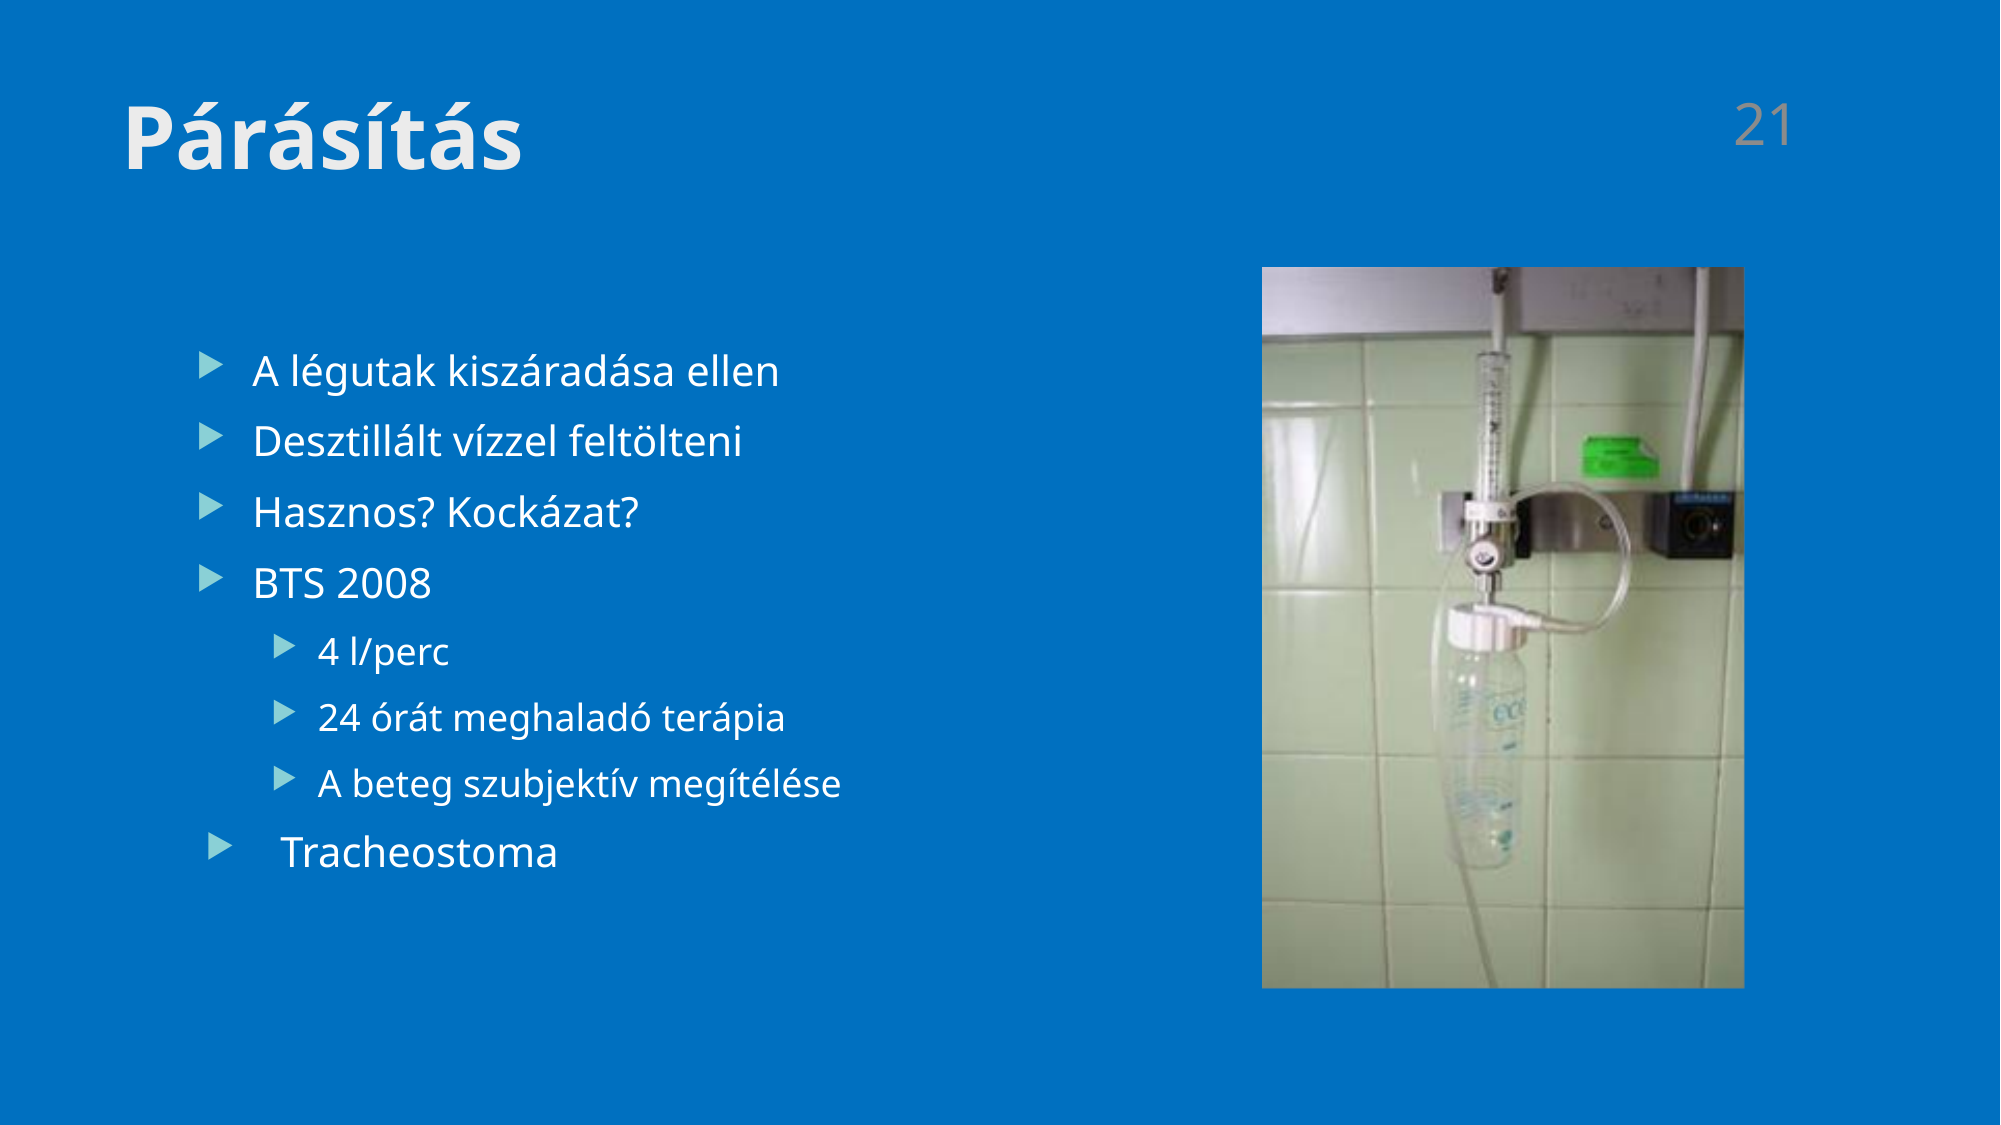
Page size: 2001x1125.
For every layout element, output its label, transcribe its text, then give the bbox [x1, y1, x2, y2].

picture [1262, 266, 1747, 991]
title Párásítás [106, 74, 1649, 304]
slide_number 21 [1698, 48, 1836, 175]
list A légutak kiszáradása ellen Desztillált vízzel feltölteni Hasznos? Kockázat? BTS 2008 4 l/perc 24 órát meghaladó terápia A beteg szubjektív megítélése Tracheostoma [181, 336, 1649, 1025]
